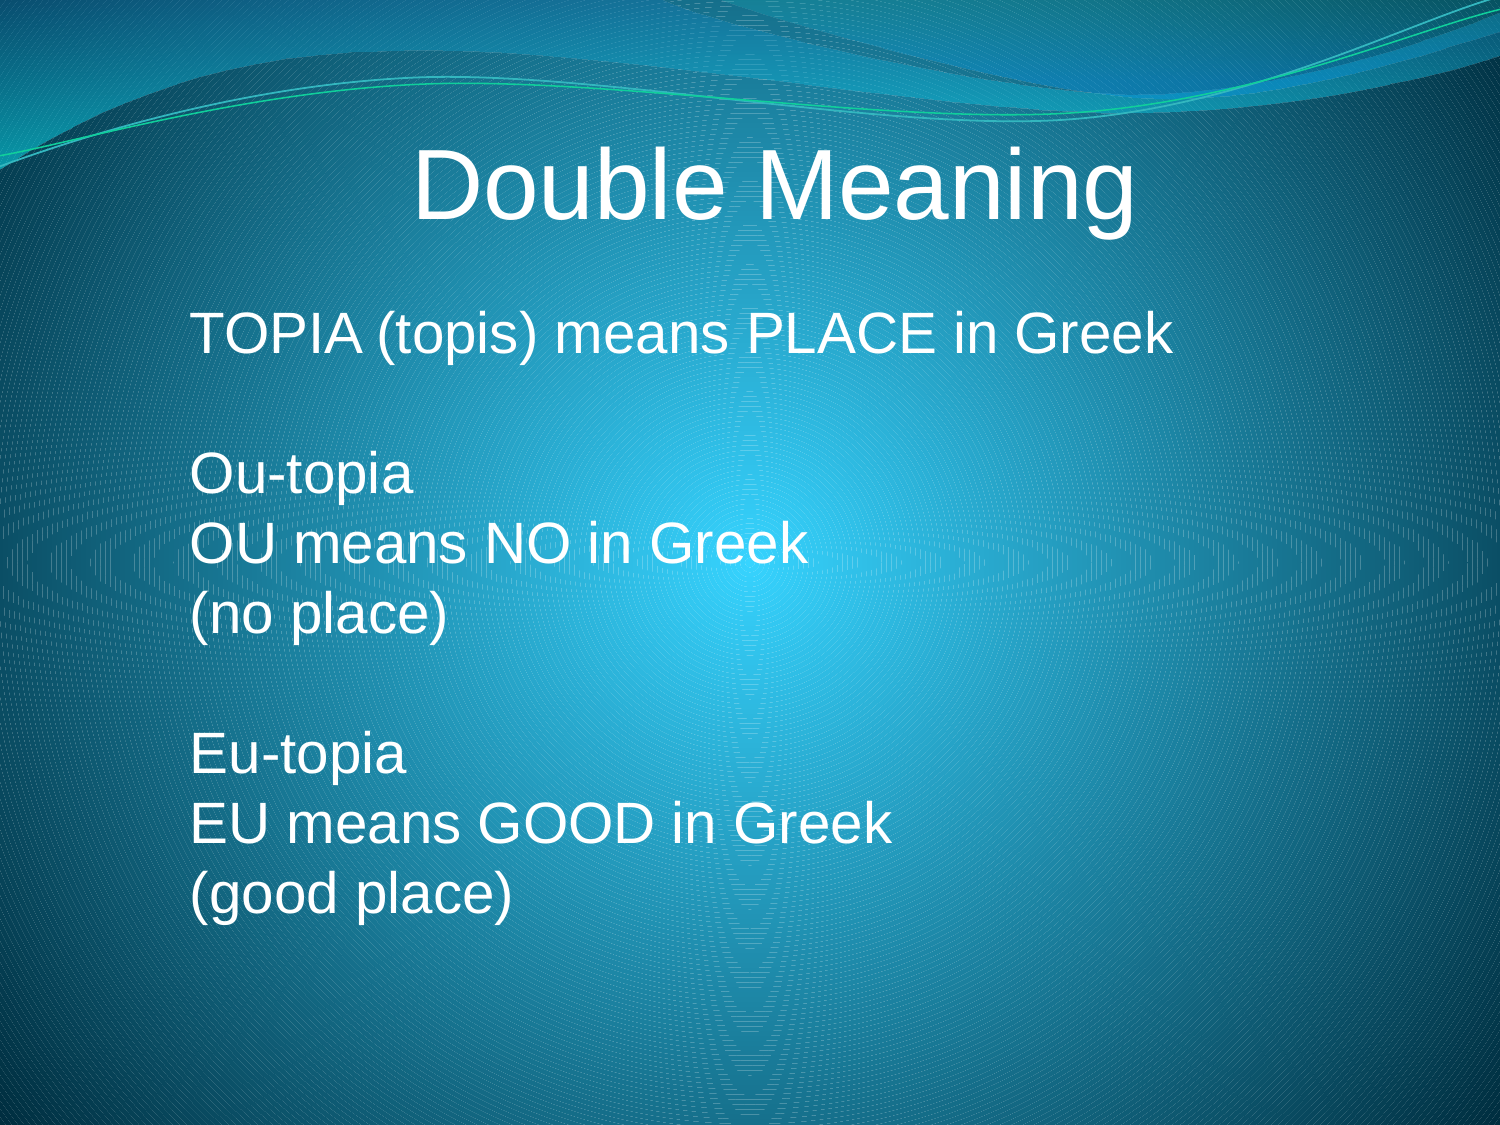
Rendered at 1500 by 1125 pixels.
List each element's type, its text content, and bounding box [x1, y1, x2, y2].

text_box Double Meaning [212, 112, 1338, 248]
text_box TOPIA (topis) means PLACE in Greek Ou-topia OU means NO in Greek (no place) Eu-topia EU means GOOD in Greek (good place) [174, 287, 1325, 933]
